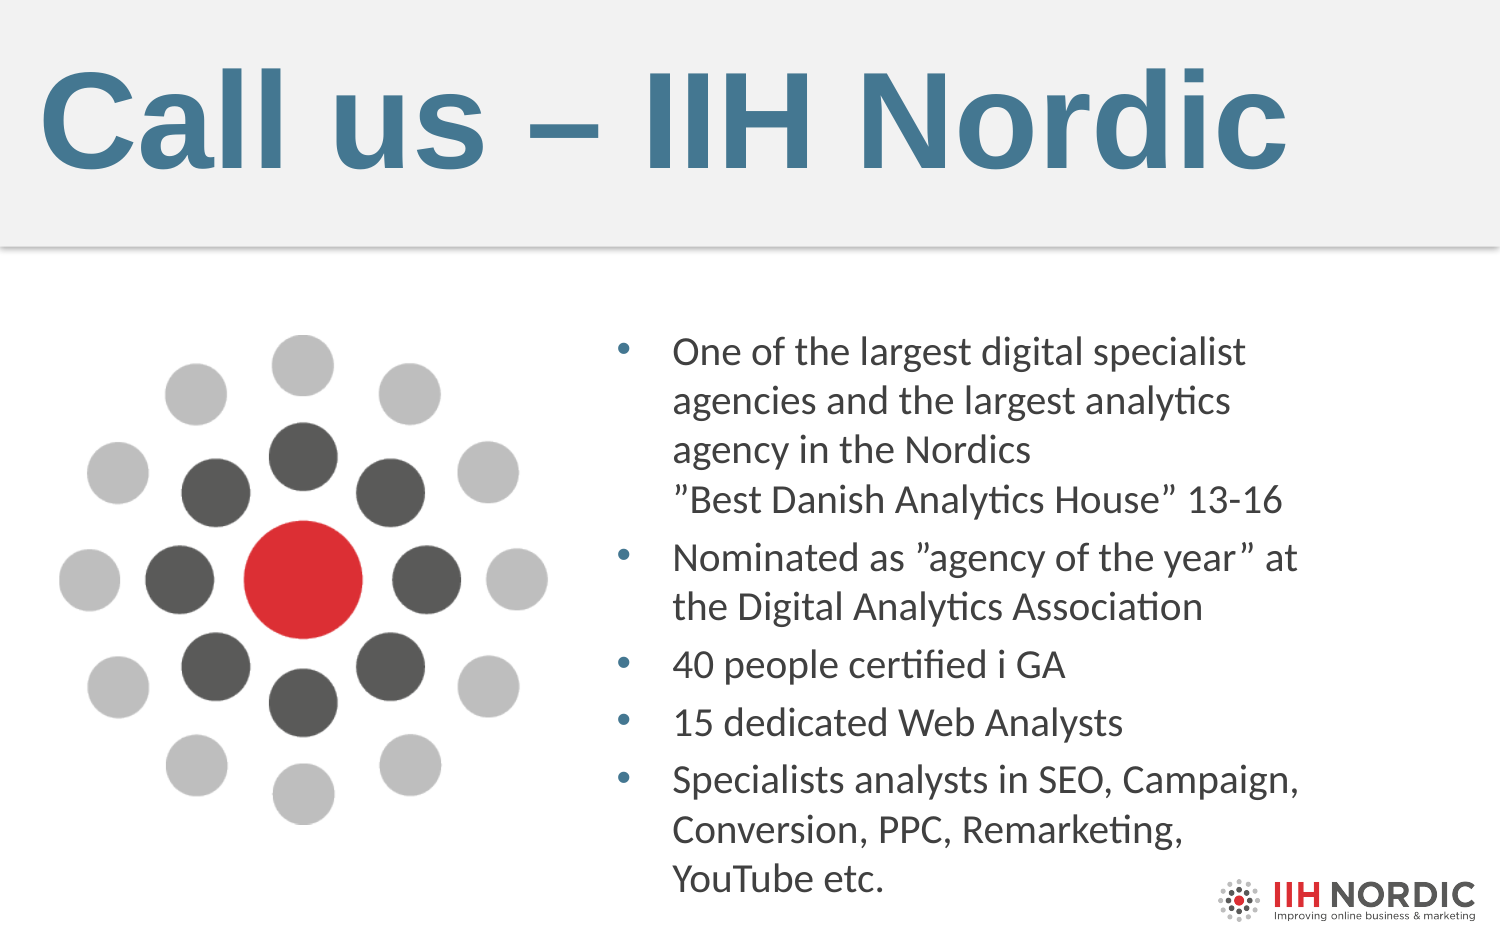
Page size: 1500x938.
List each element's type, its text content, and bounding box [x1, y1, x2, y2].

text_box [0, 0, 1500, 247]
picture [1217, 879, 1476, 922]
picture [59, 334, 602, 825]
list One of the largest digital specialist agencies and the largest analytics agency in the Nordics ”Best Danish Analytics House” 13-16 Nominated as ”agency of the year” at the Digital Analytics Association 40 people certified i GA 15 dedicated Web Analysts Specialists analysts in SEO, Campaign, Conversion, PPC, Remarketing, YouTube etc. [601, 285, 1374, 914]
title Call us – IIH Nordic [23, 64, 1374, 162]
